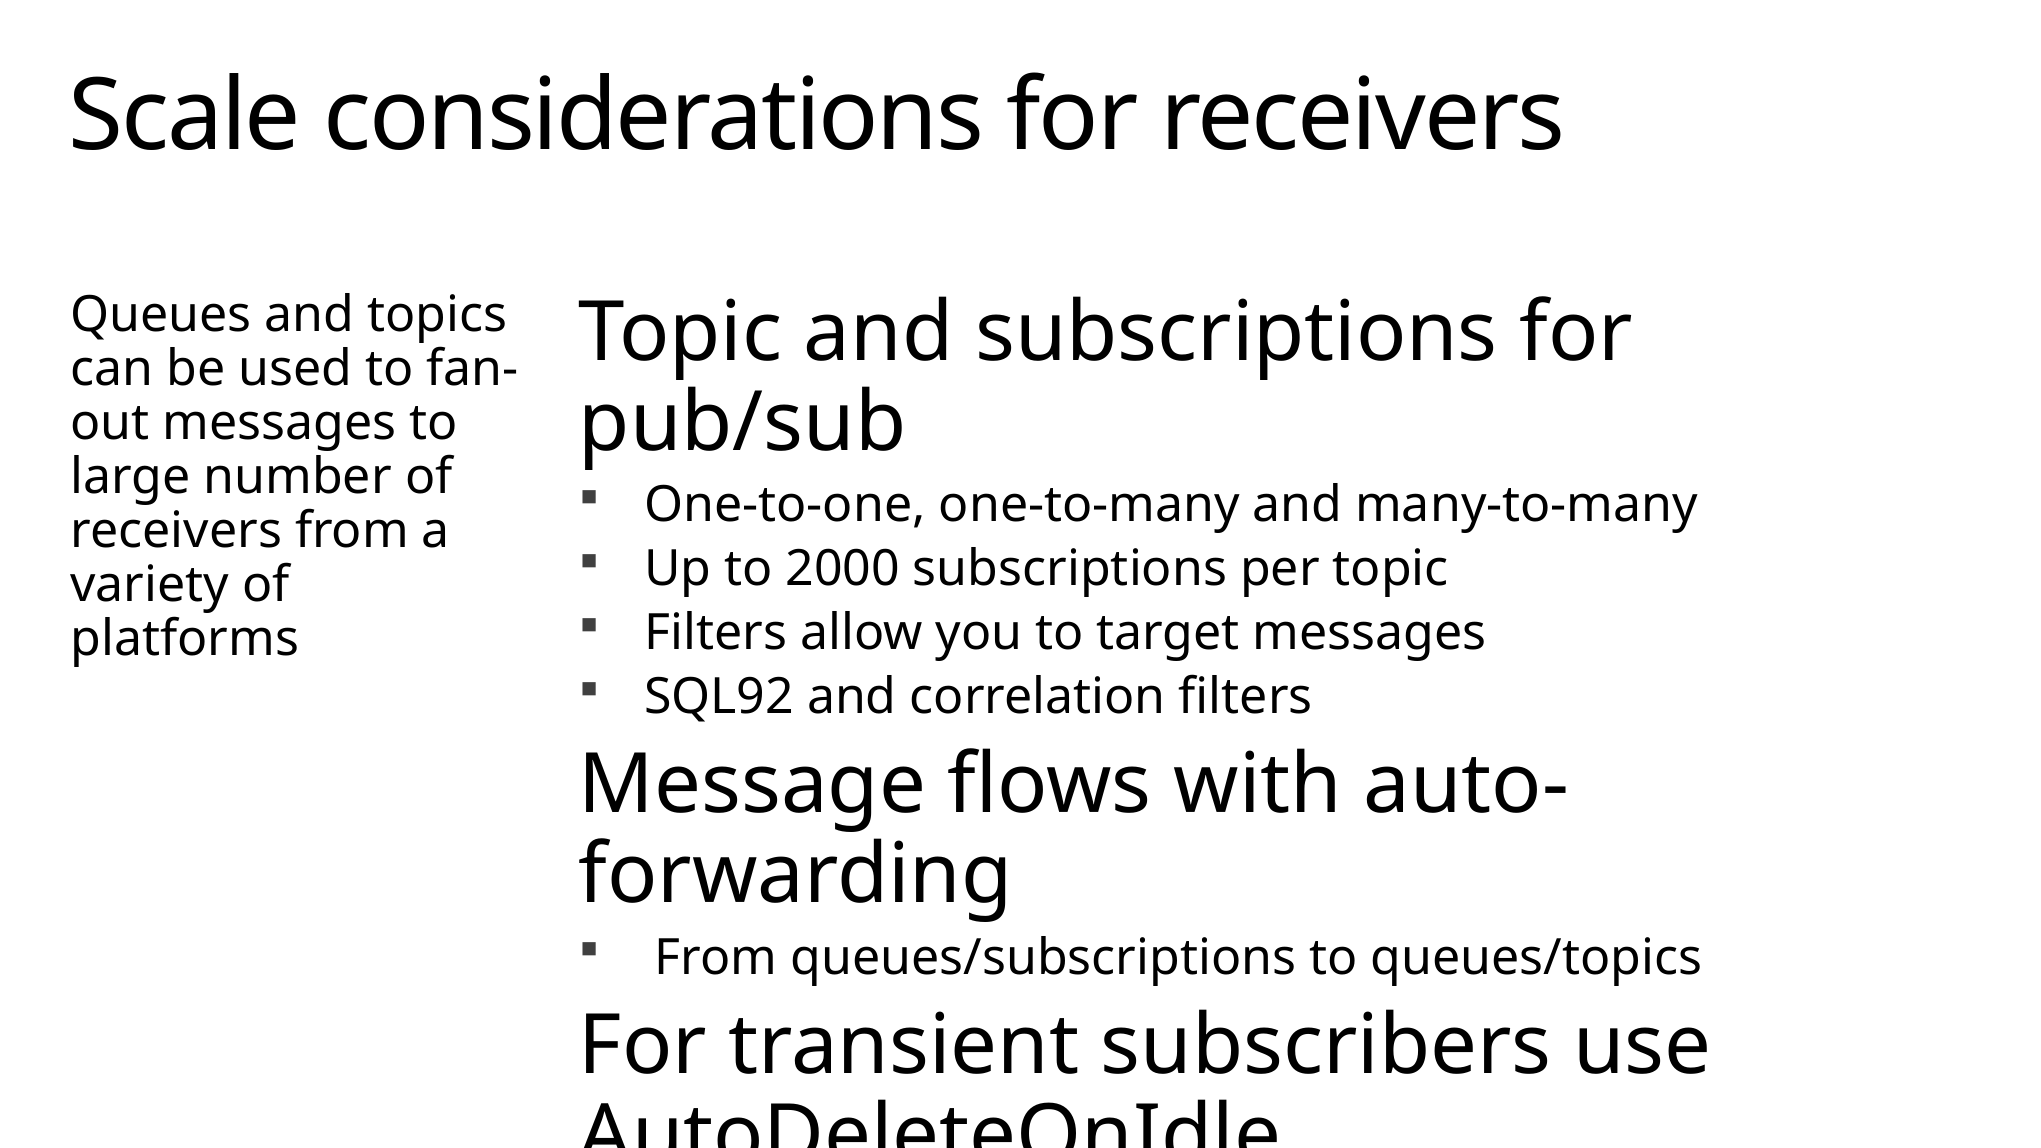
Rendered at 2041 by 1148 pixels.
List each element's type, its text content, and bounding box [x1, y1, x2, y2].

list Topic and subscriptions for pub/sub One-to-one, one-to-many and many-to-many Up to 2000 subscriptions per topic Filters allow you to target messages SQL92 and correlation filters Message flows with auto-forwarding From queues/subscriptions to queues/topics For transient subscribers use AutoDeleteOnIdle [555, 273, 1996, 1099]
list Queues and topics can be used to fan-out messages to large number of receivers from a variety of platforms [46, 273, 546, 1099]
title Scale considerations for receivers [45, 48, 1996, 199]
